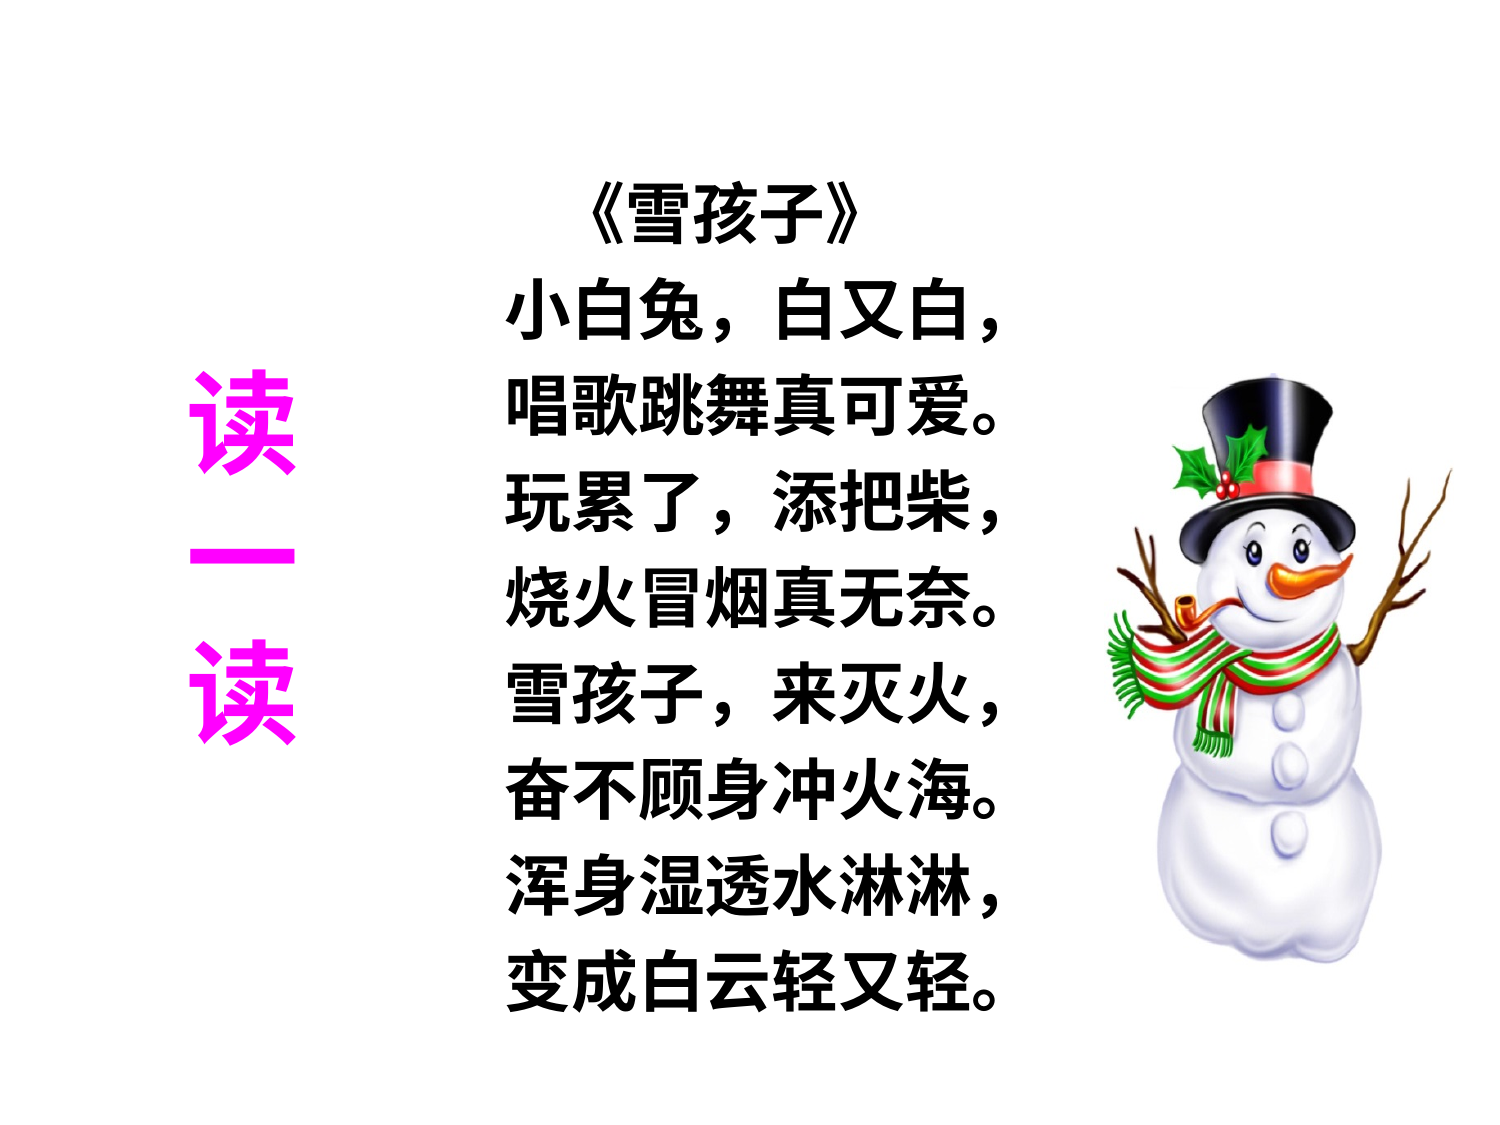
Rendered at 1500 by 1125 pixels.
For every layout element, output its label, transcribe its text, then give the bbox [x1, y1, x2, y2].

picture [1104, 373, 1454, 967]
text_box 读一读 [171, 345, 252, 765]
text_box 《雪孩子》 小白兔，白又白， 唱歌跳舞真可爱。 玩累了，添把柴， 烧火冒烟真无奈。 雪孩子，来灭火， 奋不顾身冲火海。 浑身湿透水淋淋， 变成白云轻又轻。 [490, 148, 1069, 1027]
